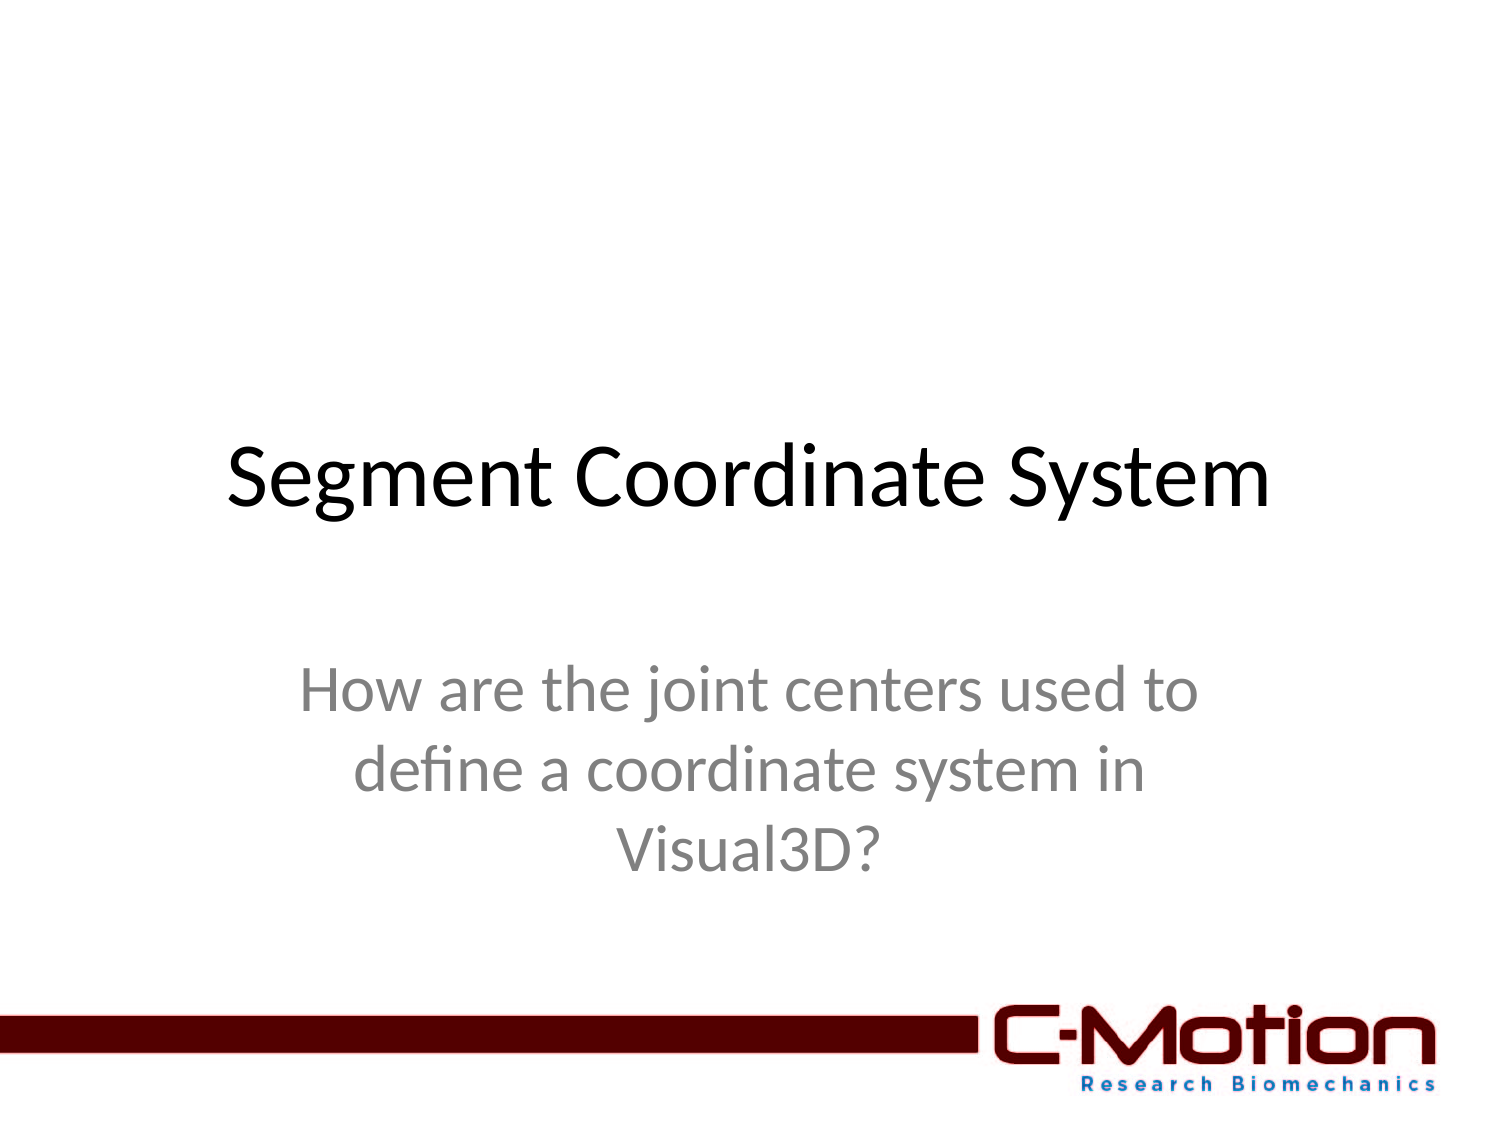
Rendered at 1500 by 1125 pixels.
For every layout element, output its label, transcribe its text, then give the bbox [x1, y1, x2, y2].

picture [0, 987, 1500, 1096]
subtitle How are the joint centers used to define a coordinate system in Visual3D? [225, 637, 1275, 925]
title Segment Coordinate System [112, 349, 1388, 591]
